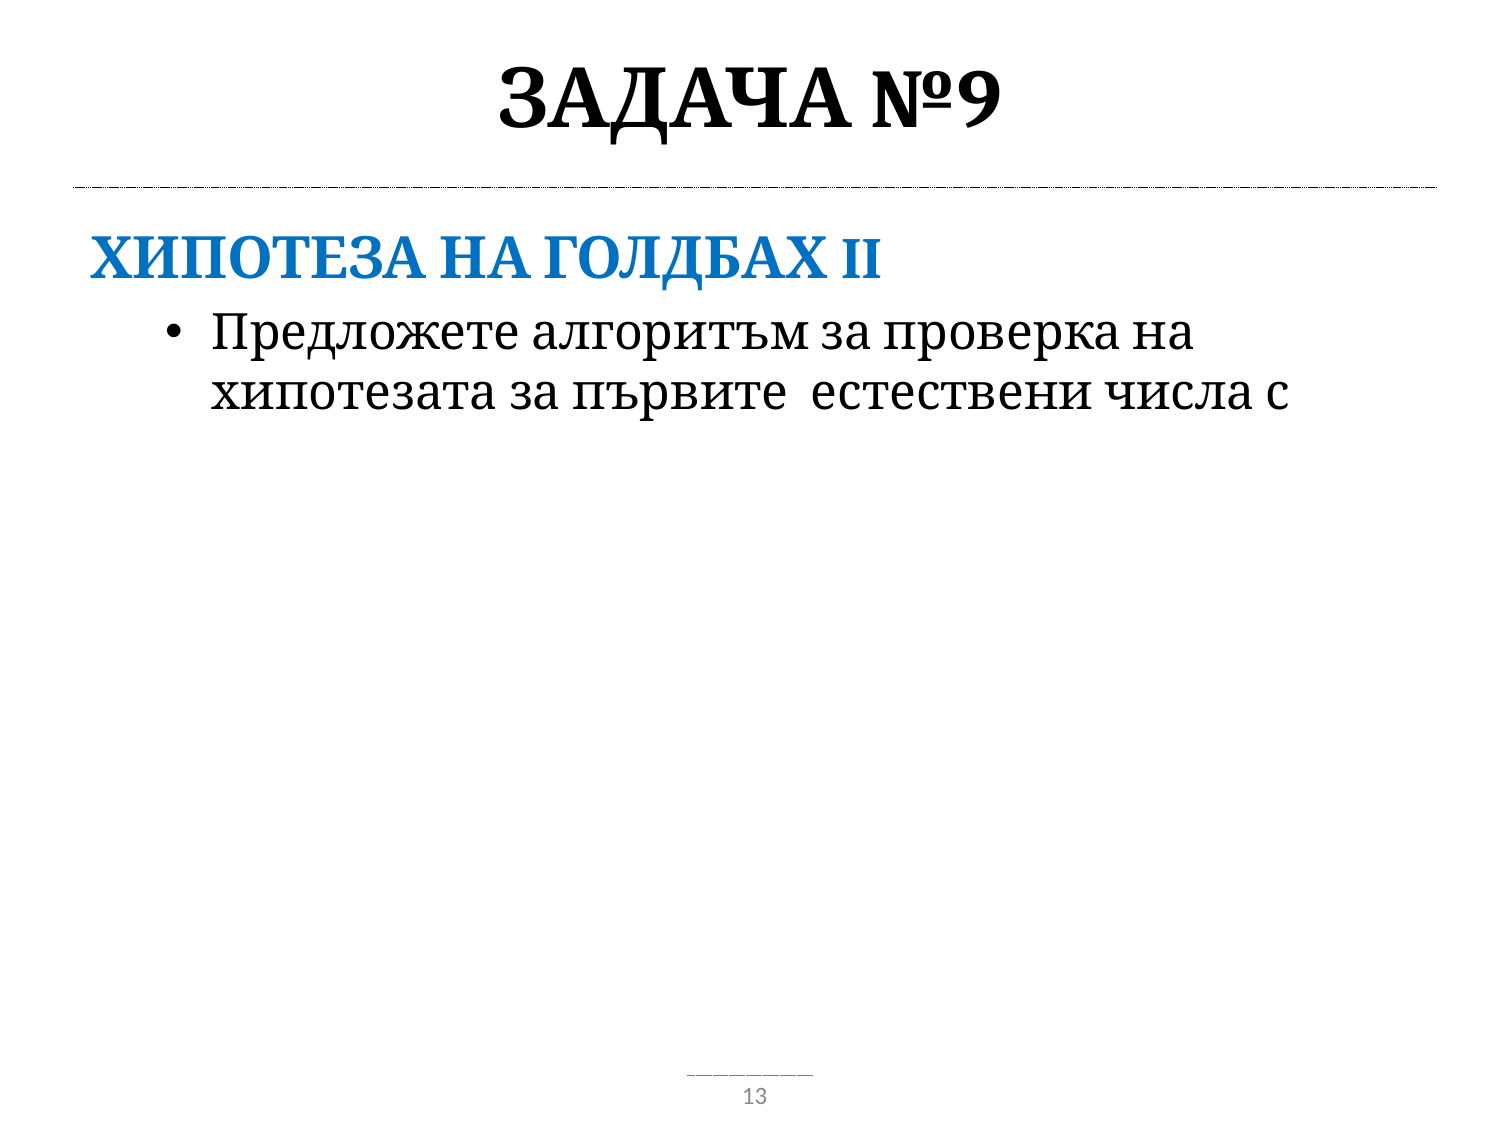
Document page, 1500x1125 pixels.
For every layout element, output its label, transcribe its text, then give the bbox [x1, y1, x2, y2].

slide_number 13 [579, 1065, 930, 1125]
title Задача №9 [0, 0, 1500, 188]
